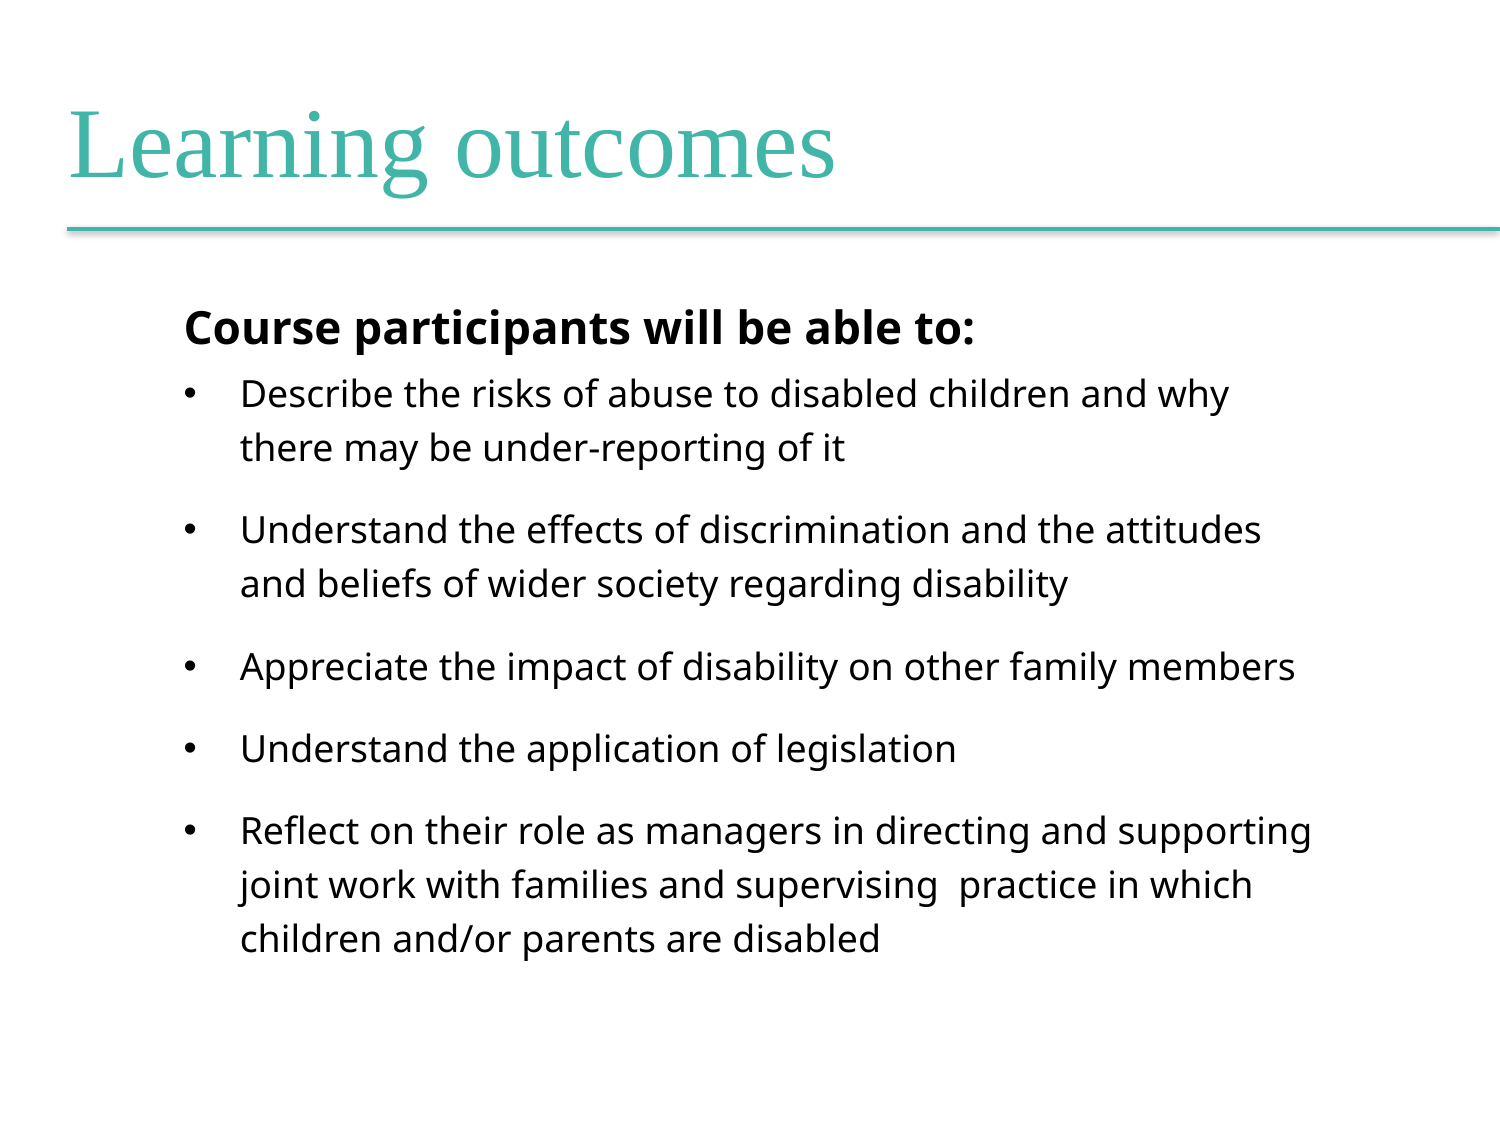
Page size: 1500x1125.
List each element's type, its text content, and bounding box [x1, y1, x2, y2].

text_box Learning outcomes [53, 4, 995, 293]
list Course participants will be able to: Describe the risks of abuse to disabled children and why there may be under-reporting of it Understand the effects of discrimination and the attitudes and beliefs of wider society regarding disability Appreciate the impact of disability on other family members Understand the application of legislation Reflect on their role as managers in directing and supporting joint work with families and supervising practice in which children and/or parents are disabled [168, 291, 1332, 1034]
